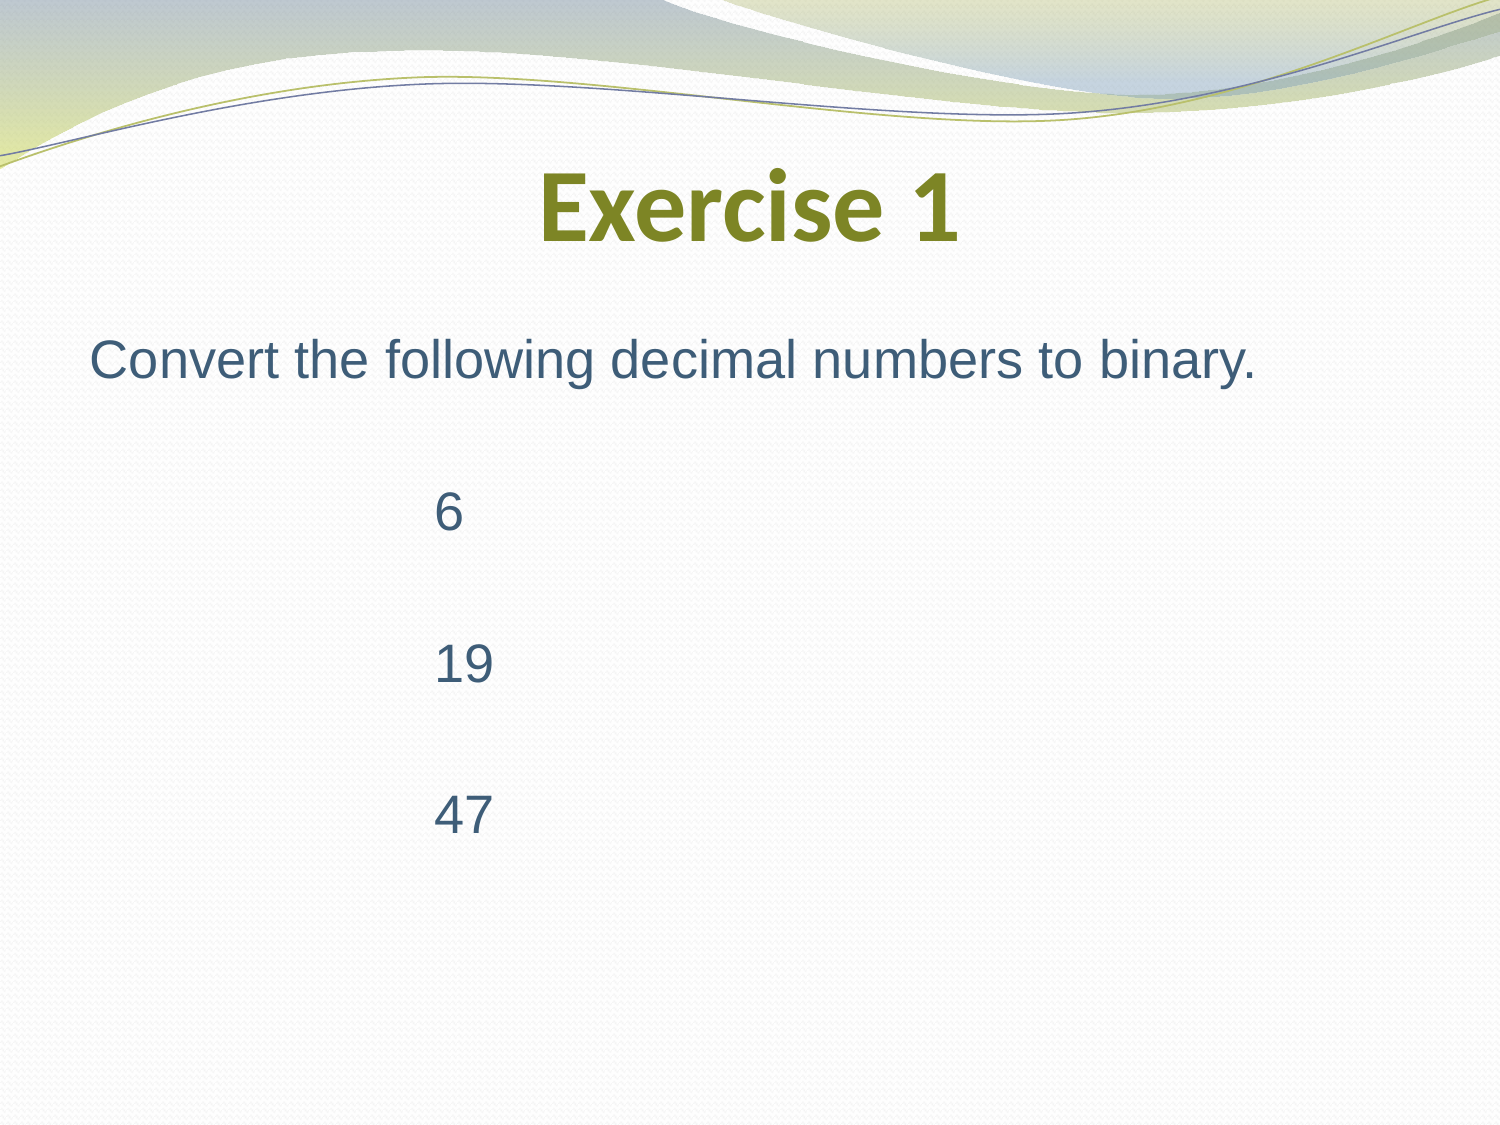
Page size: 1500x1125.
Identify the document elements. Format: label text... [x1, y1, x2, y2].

title Exercise 1 [75, 75, 1425, 263]
list Convert the following decimal numbers to binary. 6 19 47 [75, 317, 1425, 1038]
